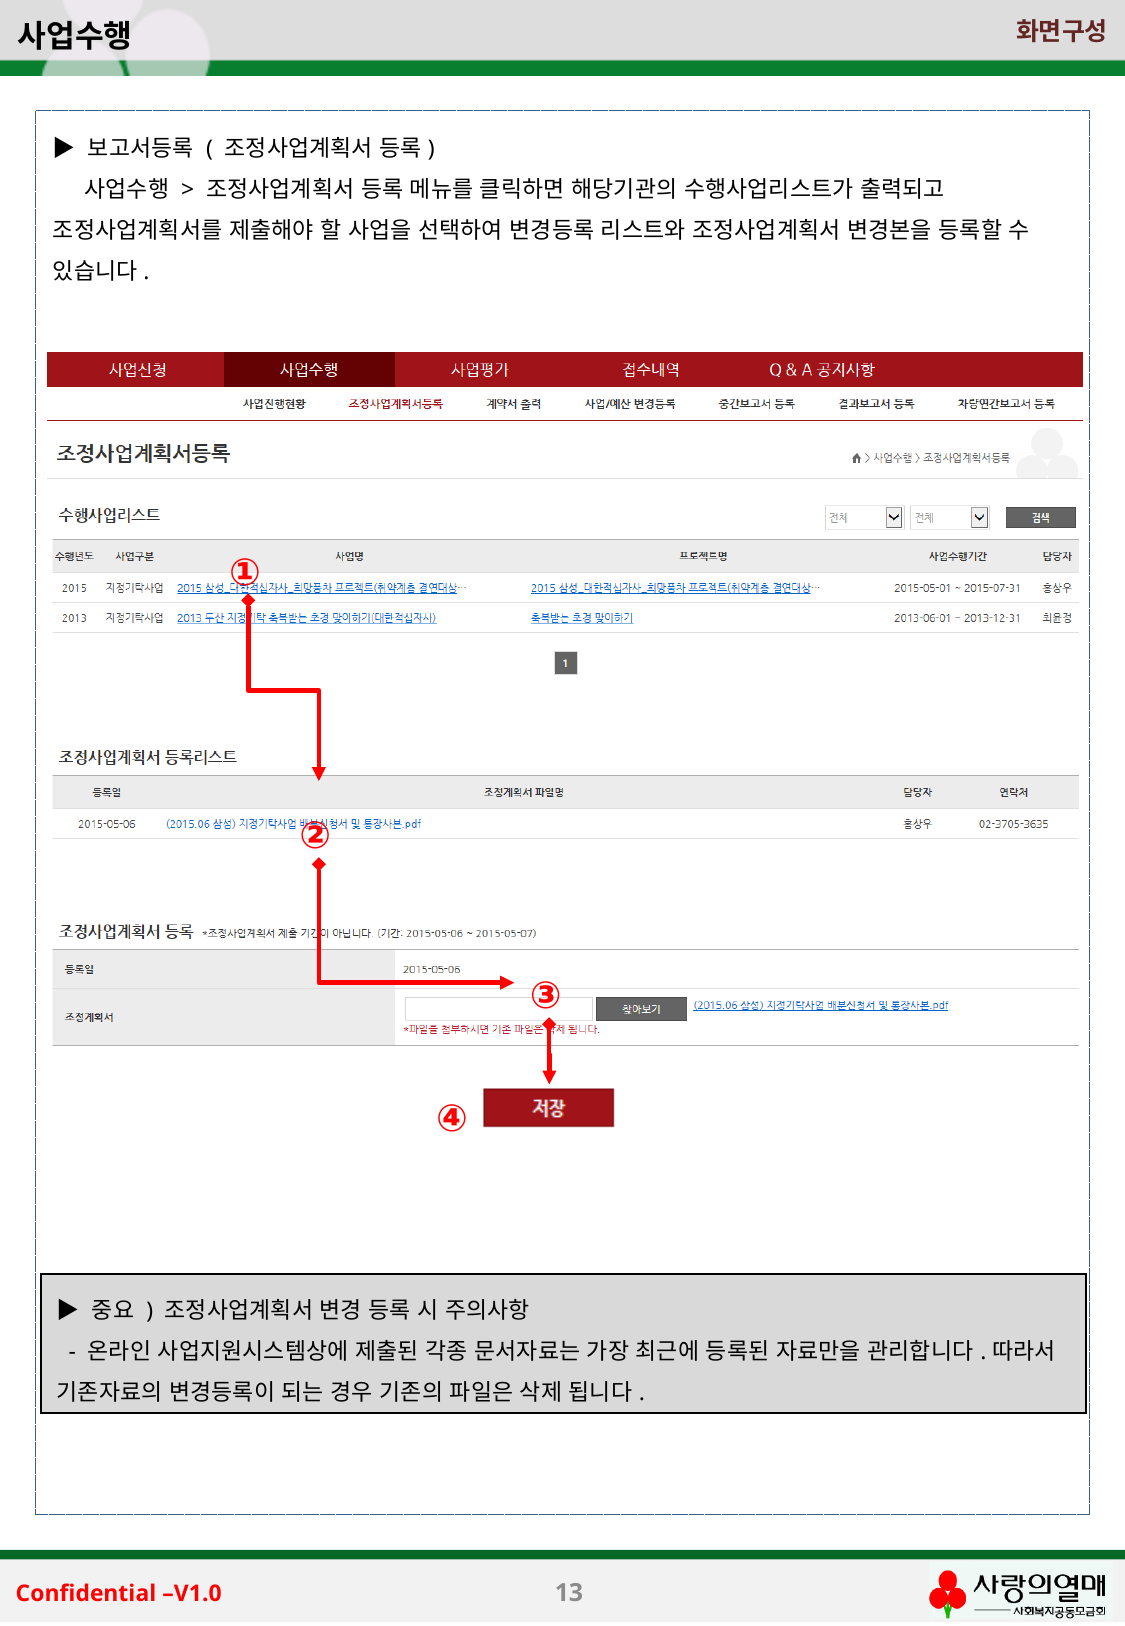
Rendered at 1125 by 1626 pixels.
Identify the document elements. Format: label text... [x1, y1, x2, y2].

slide_number 13 [509, 1567, 628, 1619]
picture [479, 1084, 620, 1132]
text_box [193, 655, 374, 727]
text_box ④ [420, 1063, 480, 1147]
picture [0, 0, 1125, 76]
text_box ▶ 중요 ) 조정사업계획서 변경 등록 시 주의사항 - 온라인 사업지원시스템상에 제출된 각종 문서자료는 가장 최근에 등록된 자료만을 관리합니다.따라서 기존자료의 변경등록이 되는 경우 기존의 파일은 삭제 됩니다. [41, 1274, 1087, 1414]
picture [46, 351, 1083, 1049]
picture [929, 1561, 1113, 1619]
text_box ▶ 보고서등록 ( 조정사업계획서 등록) 사업수행 > 조정사업계획서 등록 메뉴를 클릭하면 해당기관의 수행사업리스트가 출력되고 조정사업계획서를 제출해야 할 사업을 선택하여 변경등록 리스트와 조정사업계획서 변경본을 등록할 수 있습니다. [37, 111, 1083, 292]
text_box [357, 826, 476, 1022]
title 사업수행 [1, 0, 727, 70]
